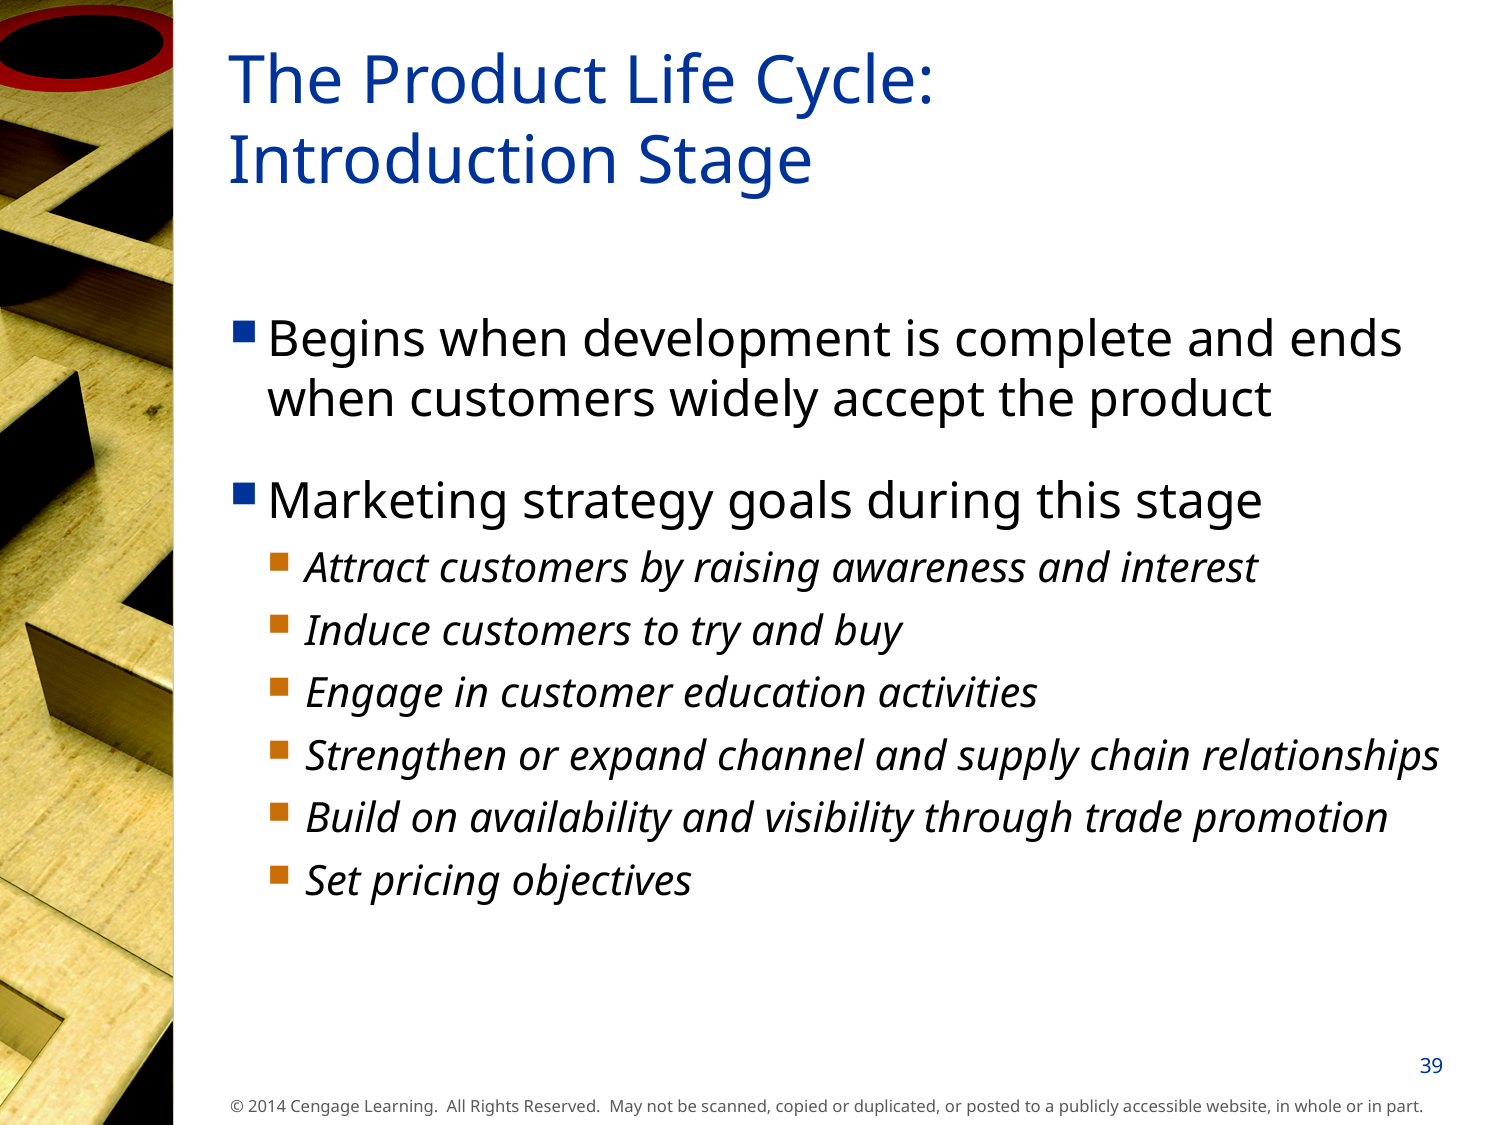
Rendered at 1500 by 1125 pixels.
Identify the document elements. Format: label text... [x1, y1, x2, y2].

title The Product Life Cycle: Introduction Stage [213, 29, 1454, 213]
list Begins when development is complete and ends when customers widely accept the product Marketing strategy goals during this stage Attract customers by raising awareness and interest Induce customers to try and buy Engage in customer education activities Strengthen or expand channel and supply chain relationships Build on availability and visibility through trade promotion Set pricing objectives [215, 212, 1478, 981]
picture [0, 0, 174, 1125]
slide_number 39 [1386, 1037, 1478, 1097]
